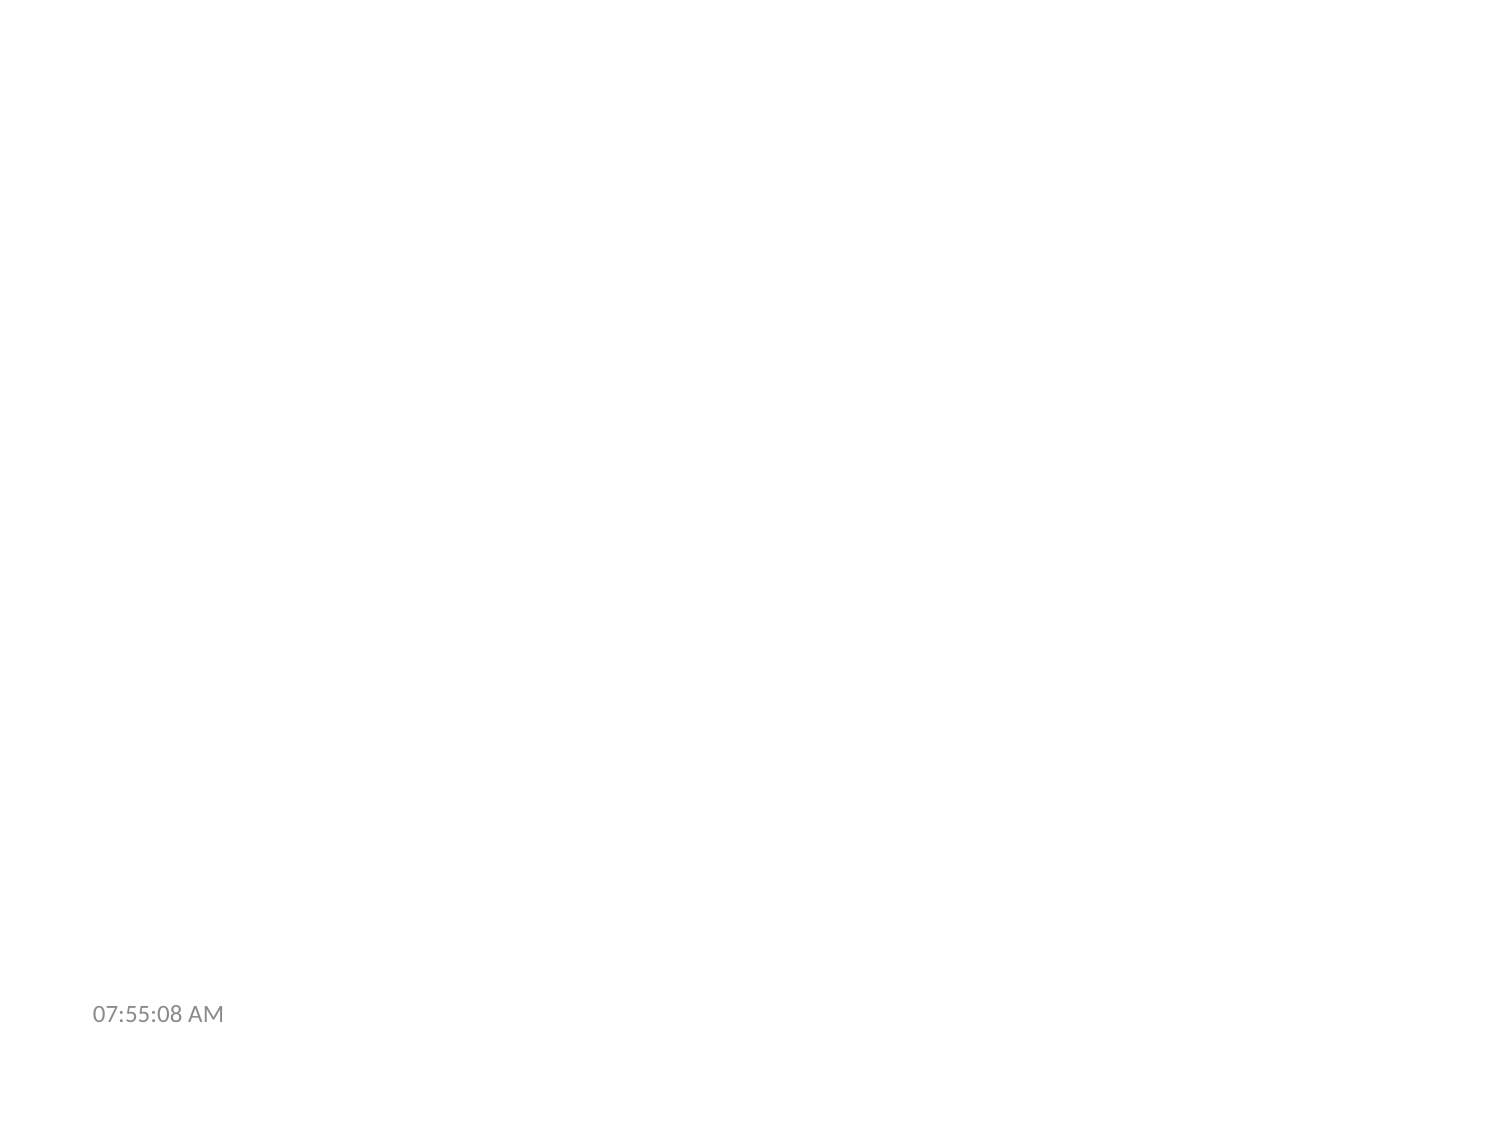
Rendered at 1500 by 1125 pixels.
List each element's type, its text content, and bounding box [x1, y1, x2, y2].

text_box 3:35:09 PM [77, 982, 428, 1043]
